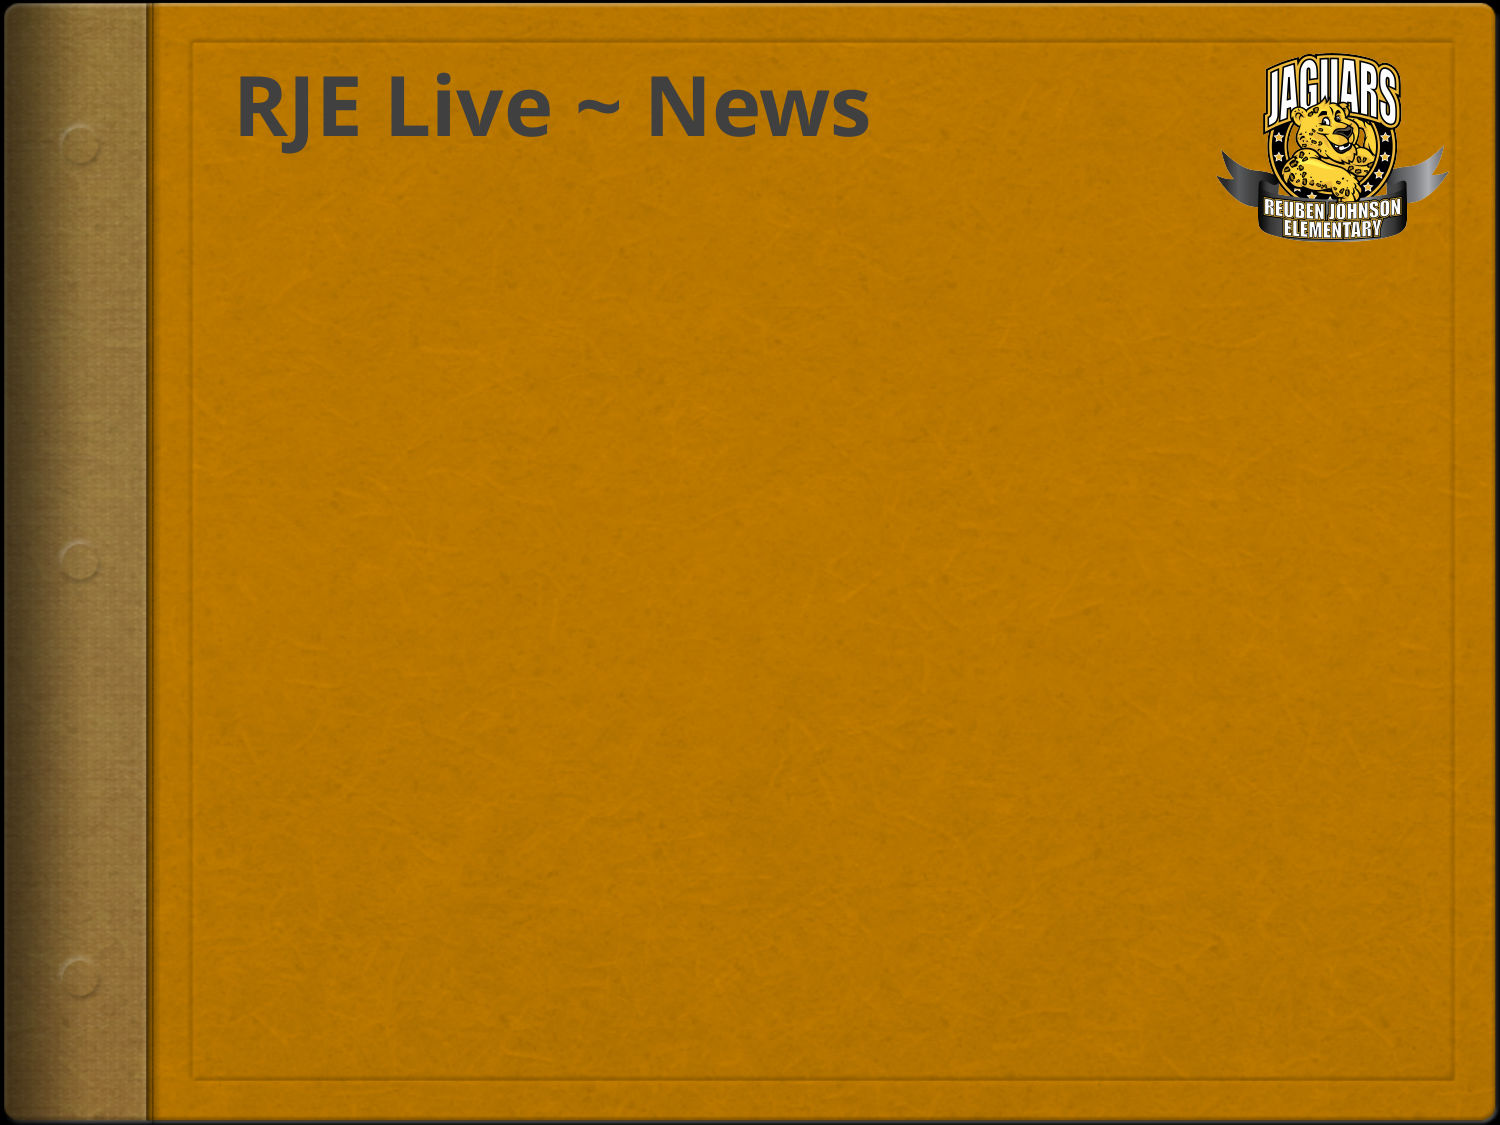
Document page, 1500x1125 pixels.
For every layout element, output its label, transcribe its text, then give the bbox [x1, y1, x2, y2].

title RJE Live ~ News [218, 36, 1243, 161]
picture [0, 0, 1500, 1125]
